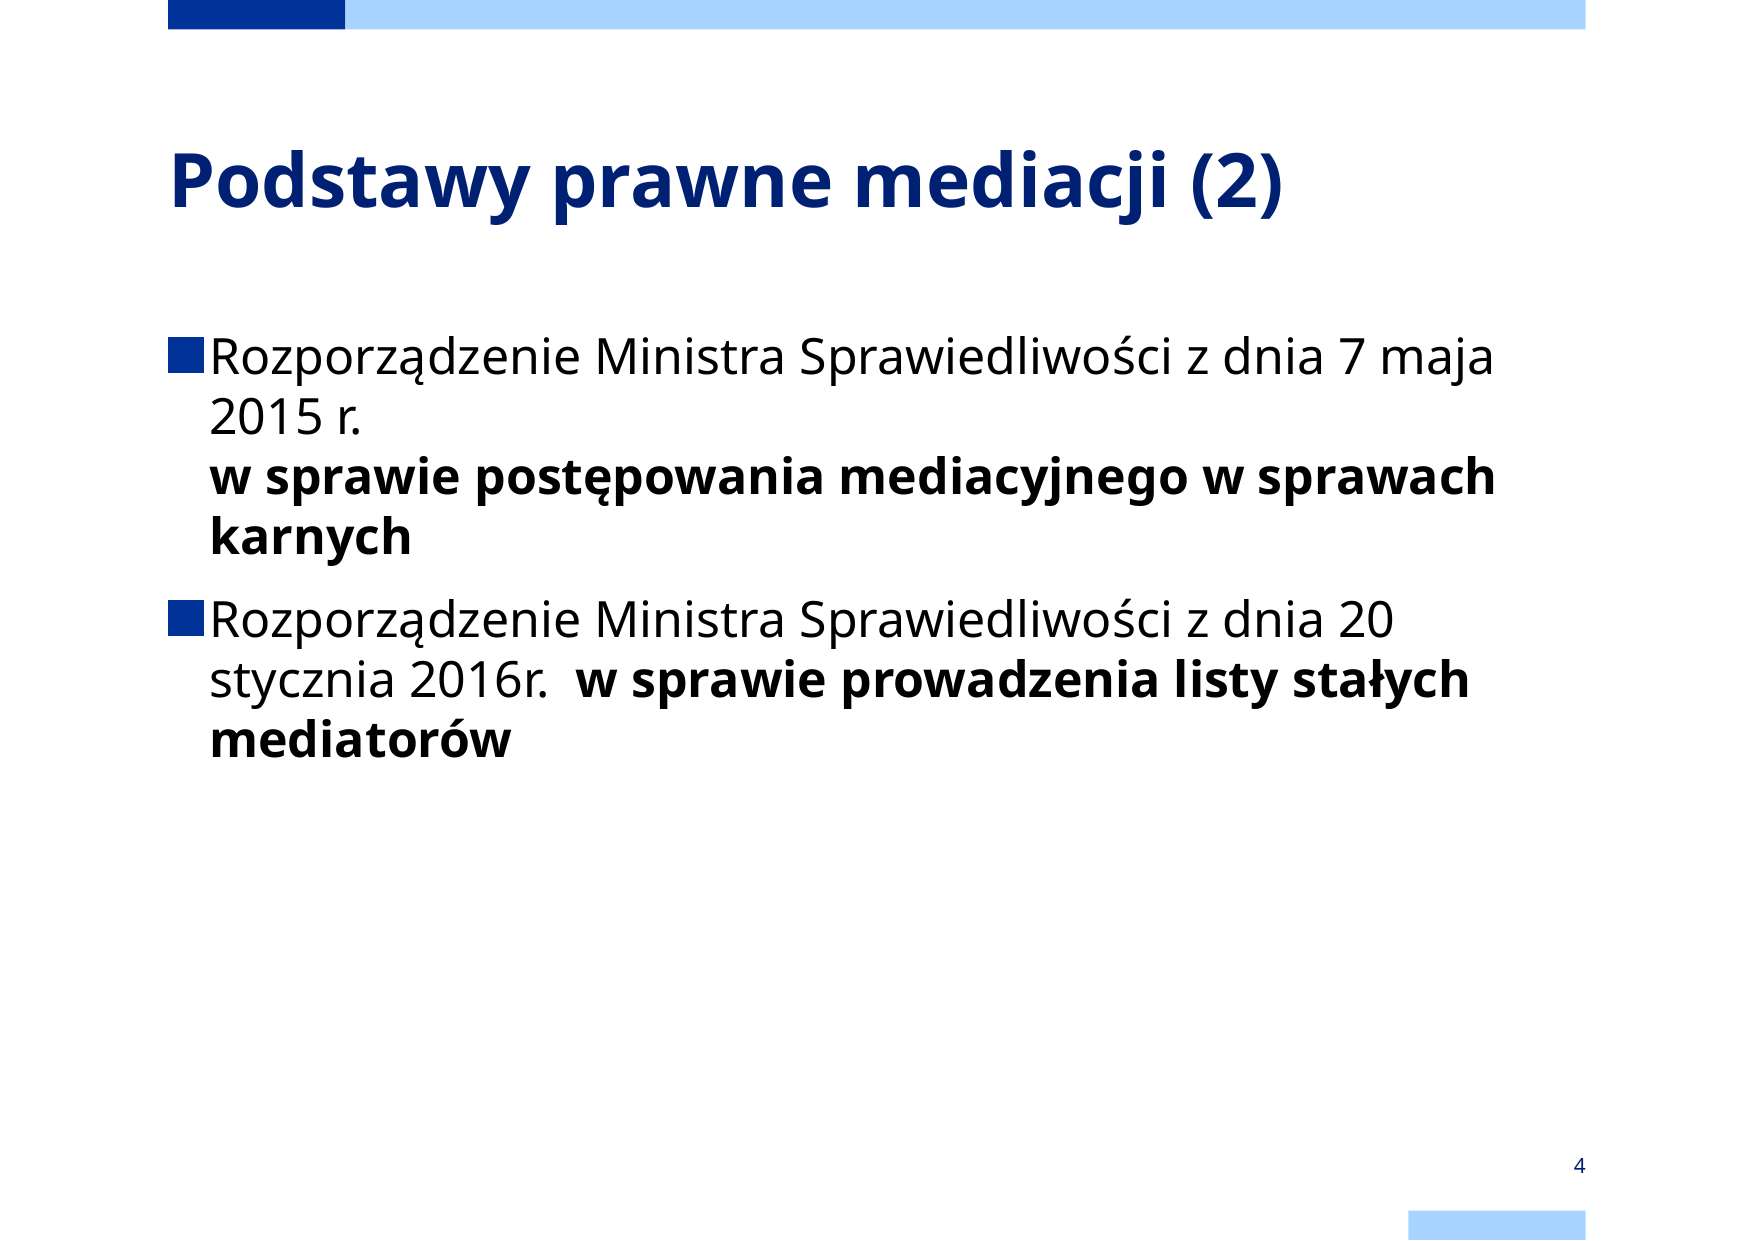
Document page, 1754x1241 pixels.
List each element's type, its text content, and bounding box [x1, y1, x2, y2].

title Podstawy prawne mediacji (2) [168, 147, 1586, 324]
picture [168, 600, 204, 636]
slide_number 4 [1408, 1151, 1586, 1182]
list Rozporządzenie Ministra Sprawiedliwości z dnia 7 maja 2015 r. w sprawie postępowania mediacyjnego w sprawach karnych Rozporządzenie Ministra Sprawiedliwości z dnia 20 stycznia 2016r. w sprawie prowadzenia listy stałych mediatorów [168, 324, 1586, 1093]
picture [168, 337, 204, 373]
